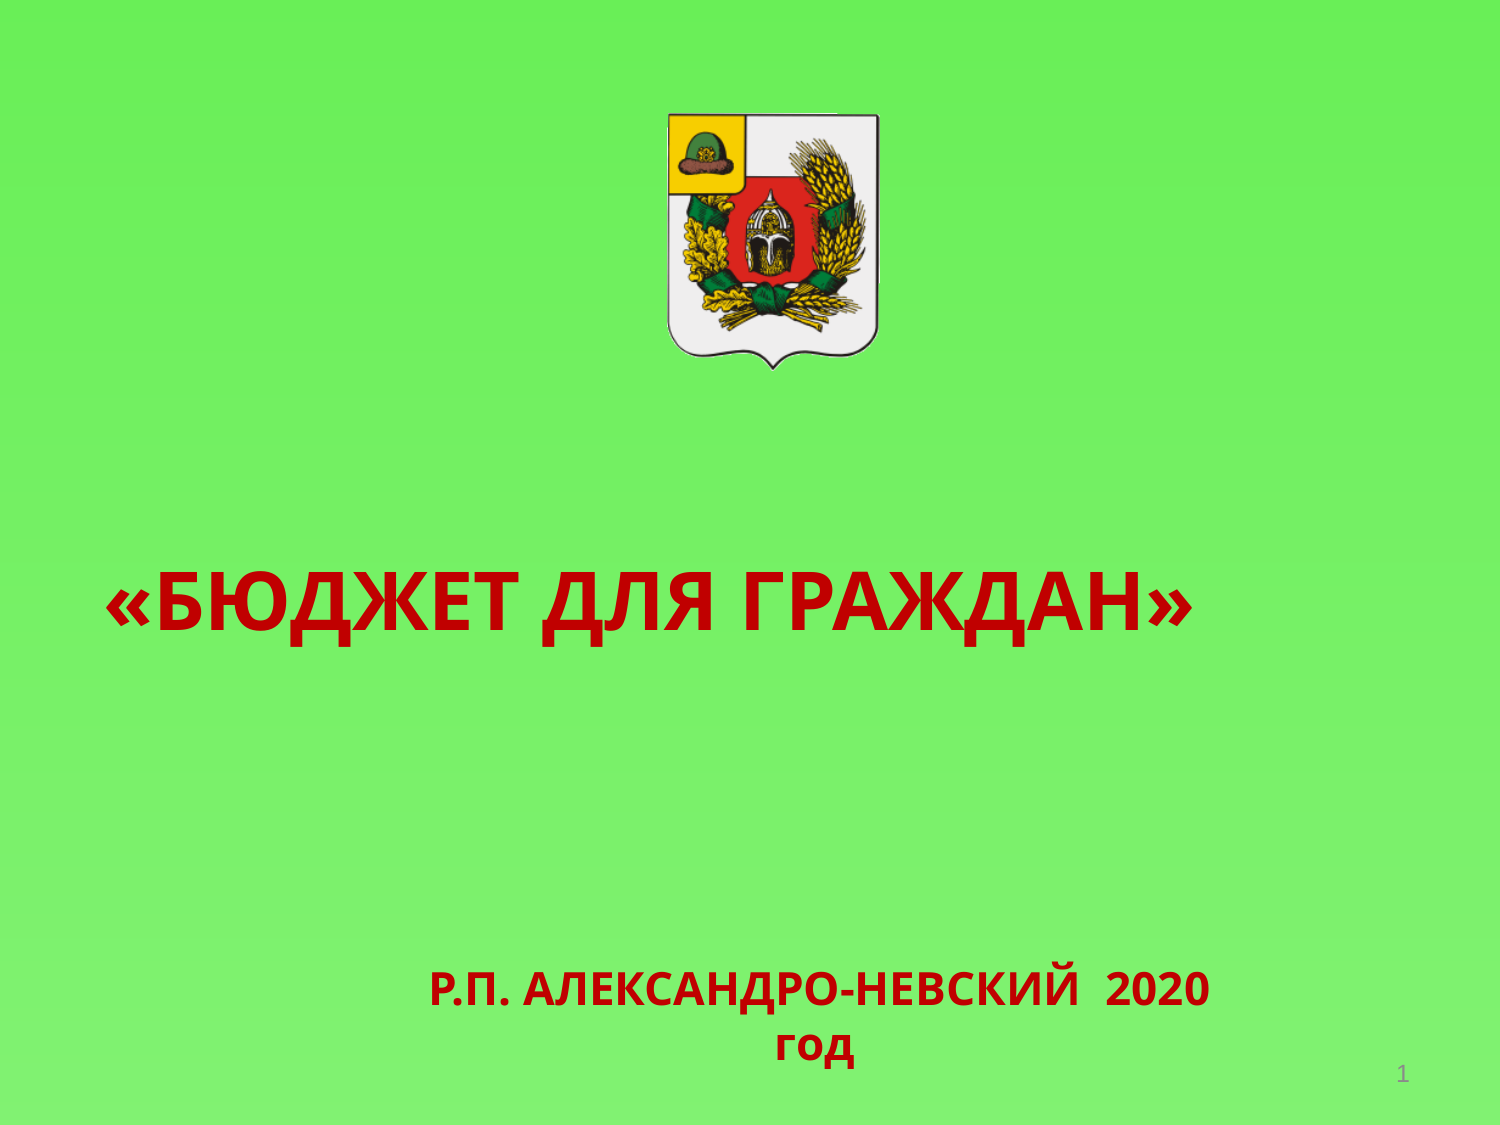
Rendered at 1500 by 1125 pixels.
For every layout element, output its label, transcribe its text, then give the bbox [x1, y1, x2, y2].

table_cell [659, 141, 886, 380]
slide_number 1 [1074, 1042, 1425, 1103]
text_box р.п. АЛЕКСАНДРО-НЕВСКИЙ 2020 год [395, 952, 1235, 1024]
picture [666, 113, 881, 372]
text_box «БЮДЖЕТ ДЛЯ ГРАЖДАН» [88, 397, 1412, 728]
